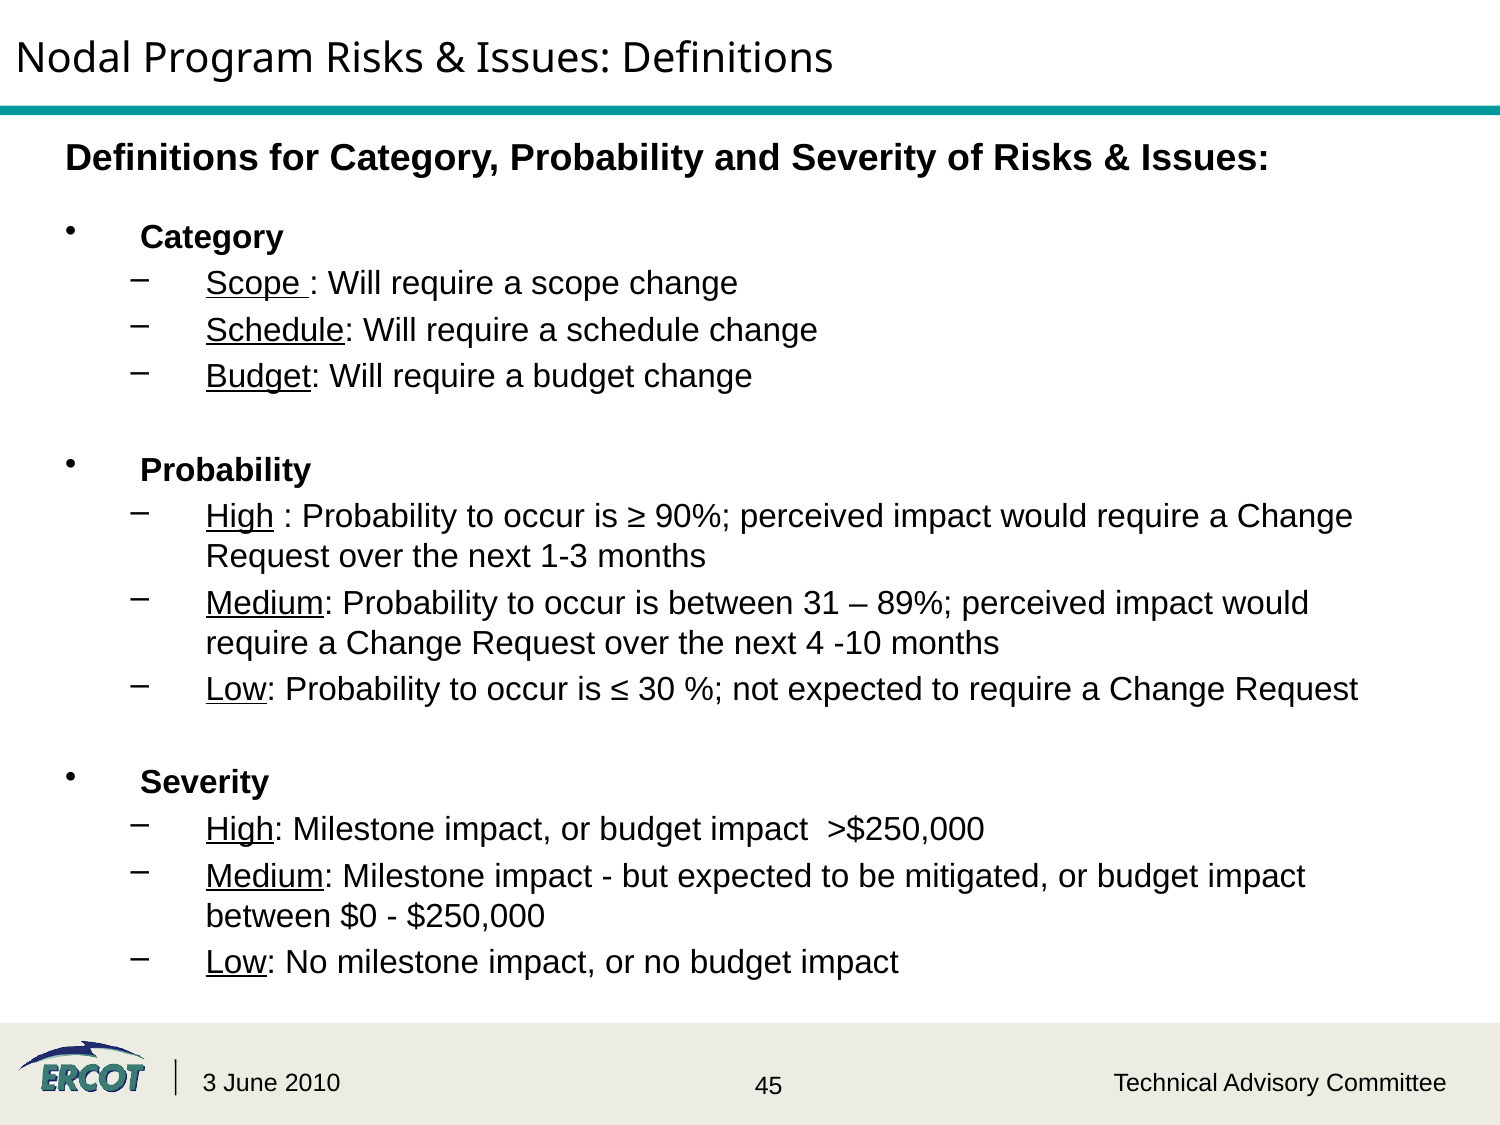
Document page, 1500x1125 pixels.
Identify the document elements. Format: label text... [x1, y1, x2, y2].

picture [10, 1031, 151, 1111]
list Definitions for Category, Probability and Severity of Risks & Issues: Category Scope : Will require a scope change Schedule: Will require a schedule change Budget: Will require a budget change Probability High : Probability to occur is ≥ 90%; perceived impact would require a Change Request over the next 1-3 months Medium: Probability to occur is between 31 – 89%; perceived impact would require a Change Request over the next 4 -10 months Low: Probability to occur is ≤ 30 %; not expected to require a Change Request Severity High: Milestone impact, or budget impact >$250,000 Medium: Milestone impact - but expected to be mitigated, or budget impact between $0 - $250,000 Low: No milestone impact, or no budget impact [49, 124, 1438, 1038]
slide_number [187, 1059, 538, 1125]
title Nodal Program Risks & Issues: Definitions [0, 0, 1451, 113]
footer Technical Advisory Committee [1049, 1059, 1463, 1125]
